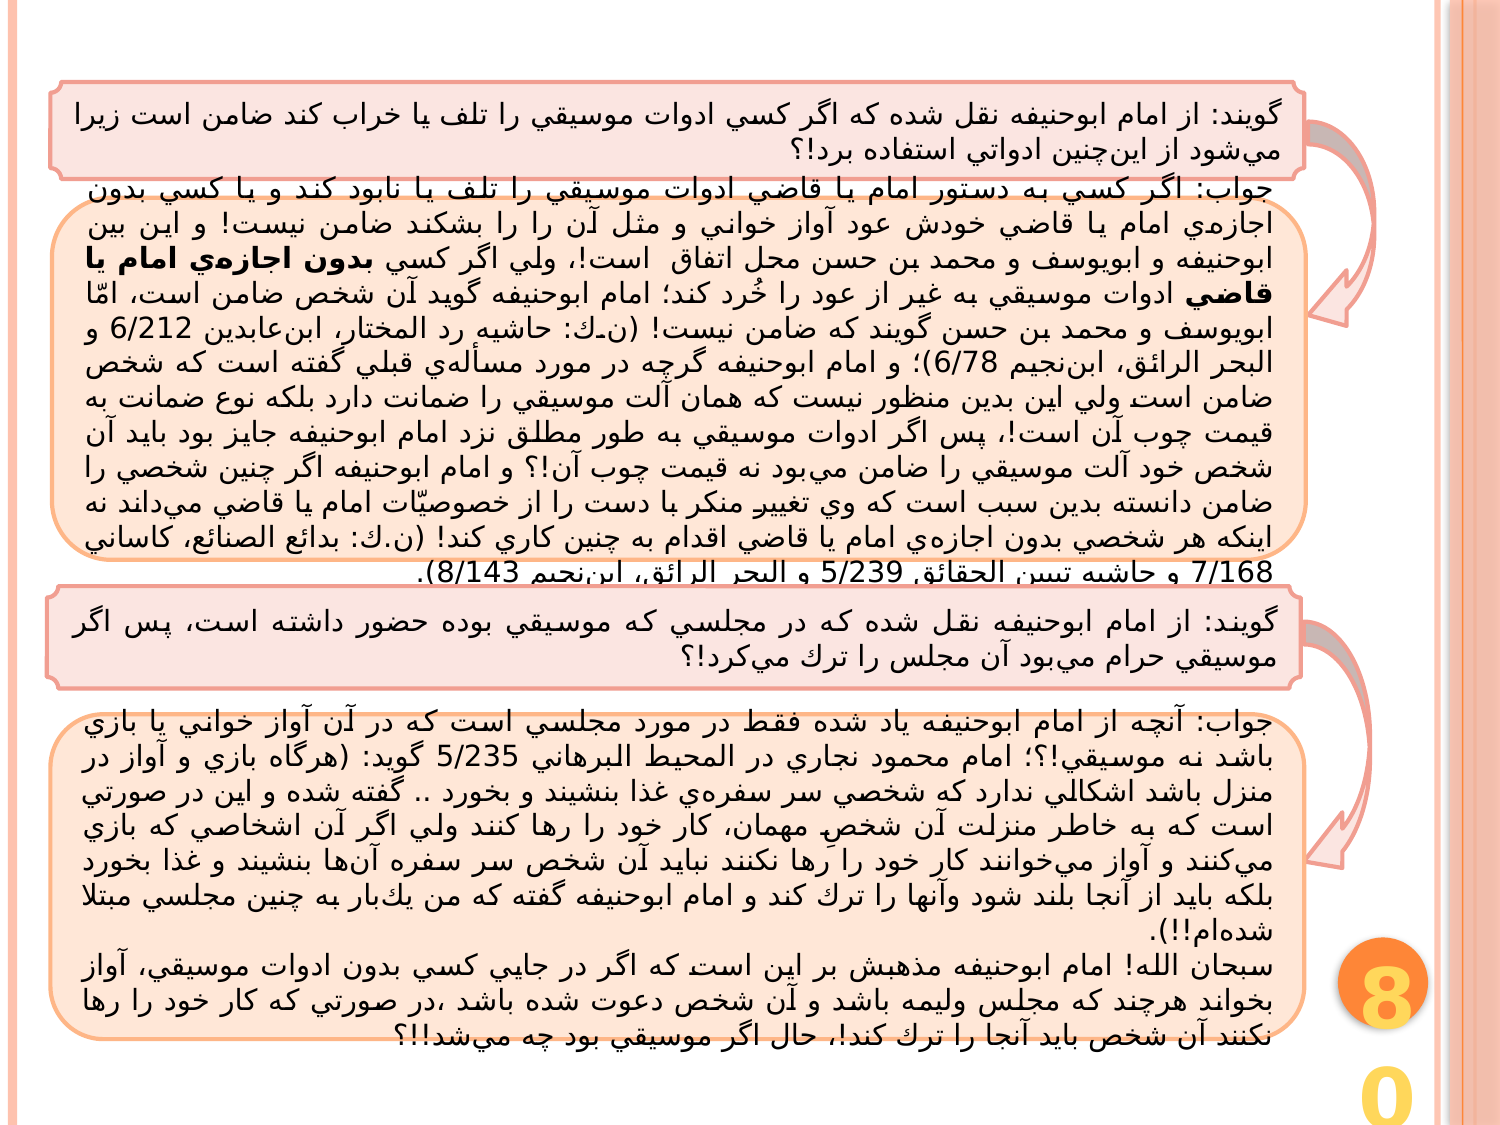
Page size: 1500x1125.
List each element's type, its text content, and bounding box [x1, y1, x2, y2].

text_box گويند: از امام ابوحنيفه نقل شده كه اگر كسي ادوات موسيقي را تلف يا خراب كند ضامن است زيرا مي‌شود از اين‌چنين ادواتي استفاده برد!؟ [48, 79, 1307, 182]
text_box [1301, 619, 1373, 871]
text_box گويند: از امام ابوحنيفه نقل شده كه در مجلسي كه موسيقي بوده حضور داشته است، پس اگر موسيقي حرام مي‌بود آن مجلس را ترك مي‌كرد!؟ [44, 584, 1303, 691]
text_box [1306, 119, 1377, 328]
text_box جواب: آنچه از امام ابوحنيفه ياد شده فقط در مورد مجلسي است كه در آن آواز خواني يا بازي باشد نه موسيقي!؟؛ امام محمود نجاري در المحيط البرهاني 5/235 گويد: (هرگاه بازي و آواز در منزل باشد اشكالي ندارد كه شخصي سر سفره‌ي غذا بنشيند و بخورد .. گفته شده و اين در صورتي است كه به خاطر منزلت آن شخصِ مهمان، كار خود را رها كنند ولي اگر آن اشخاصي كه بازي مي‌كنند و آواز مي‌خوانند كار خود را رها نكنند نبايد آن شخص سر سفره آن‌ها بنشيند و غذا بخورد بلكه بايد از آنجا بلند شود وآنها را ترك كند و امام ابوحنيفه گفته كه من يك‌بار به چنين مجلسي مبتلا شده‌ام!!). سبحان الله! امام ابوحنيفه مذهبش بر اين است كه اگر در جايي كسي بدون ادوات موسيقي، آواز بخواند هرچند كه مجلس وليمه باشد و آن شخص دعوت شده باشد ،در صورتي كه كار خود را رها نكنند آن شخص بايد آنجا را ترك كند!، حال اگر موسيقي بود چه مي‌شد!!؟ [48, 712, 1307, 1042]
text_box 80 [1321, 937, 1453, 1125]
text_box جواب: اگر كسي به دستور امام يا قاضي ادوات موسيقي را تلف يا نابود كند و يا كسي بدون اجازه‌ي امام يا قاضي خودش عود آواز خواني و مثل آن را را بشكند ضامن نيست! و اين بين ابوحنيفه و ابويوسف و محمد بن حسن محل اتفاق است!، ولي اگر كسي بدون اجازه‌ي امام يا قاضي ادوات موسيقي به غير از عود را خُرد كند؛ امام ابوحنيفه گويد آن شخص ضامن است، امّا ابويوسف و محمد بن حسن گويند كه ضامن نيست! (ن.ك: حاشيه رد المختار، ابن‌عابدين 6/212 و البحر الرائق، ابن‌نجيم 6/78)؛ و امام ابوحنيفه گرچه در مورد مسأله‌ي قبلي گفته است كه شخص ضامن است ولي اين بدين منظور نيست كه همان آلت موسيقي را ضمانت دارد بلكه نوع ضمانت به قيمت چوب آن است!، پس اگر ادوات موسيقي به طور مطلق نزد امام ابوحنيفه جايز بود بايد آن شخص خود آلت موسيقي را ضامن مي‌بود نه قيمت چوب آن!؟ و امام ابوحنيفه اگر چنين شخصي را ضامن دانسته بدين سبب است كه وي تغيير منكر با دست را از خصوصيّات امام يا قاضي مي‌داند نه اينكه هر شخصي بدون اجازه‌ي امام يا قاضي اقدام به چنين كاري كند! (ن.ك: بدائع الصنائع، كاساني 7/168 و حاشيه تبيين الحقائق 5/239 و البحر الرائق، ابن‌نجيم 8/143). [49, 195, 1308, 562]
